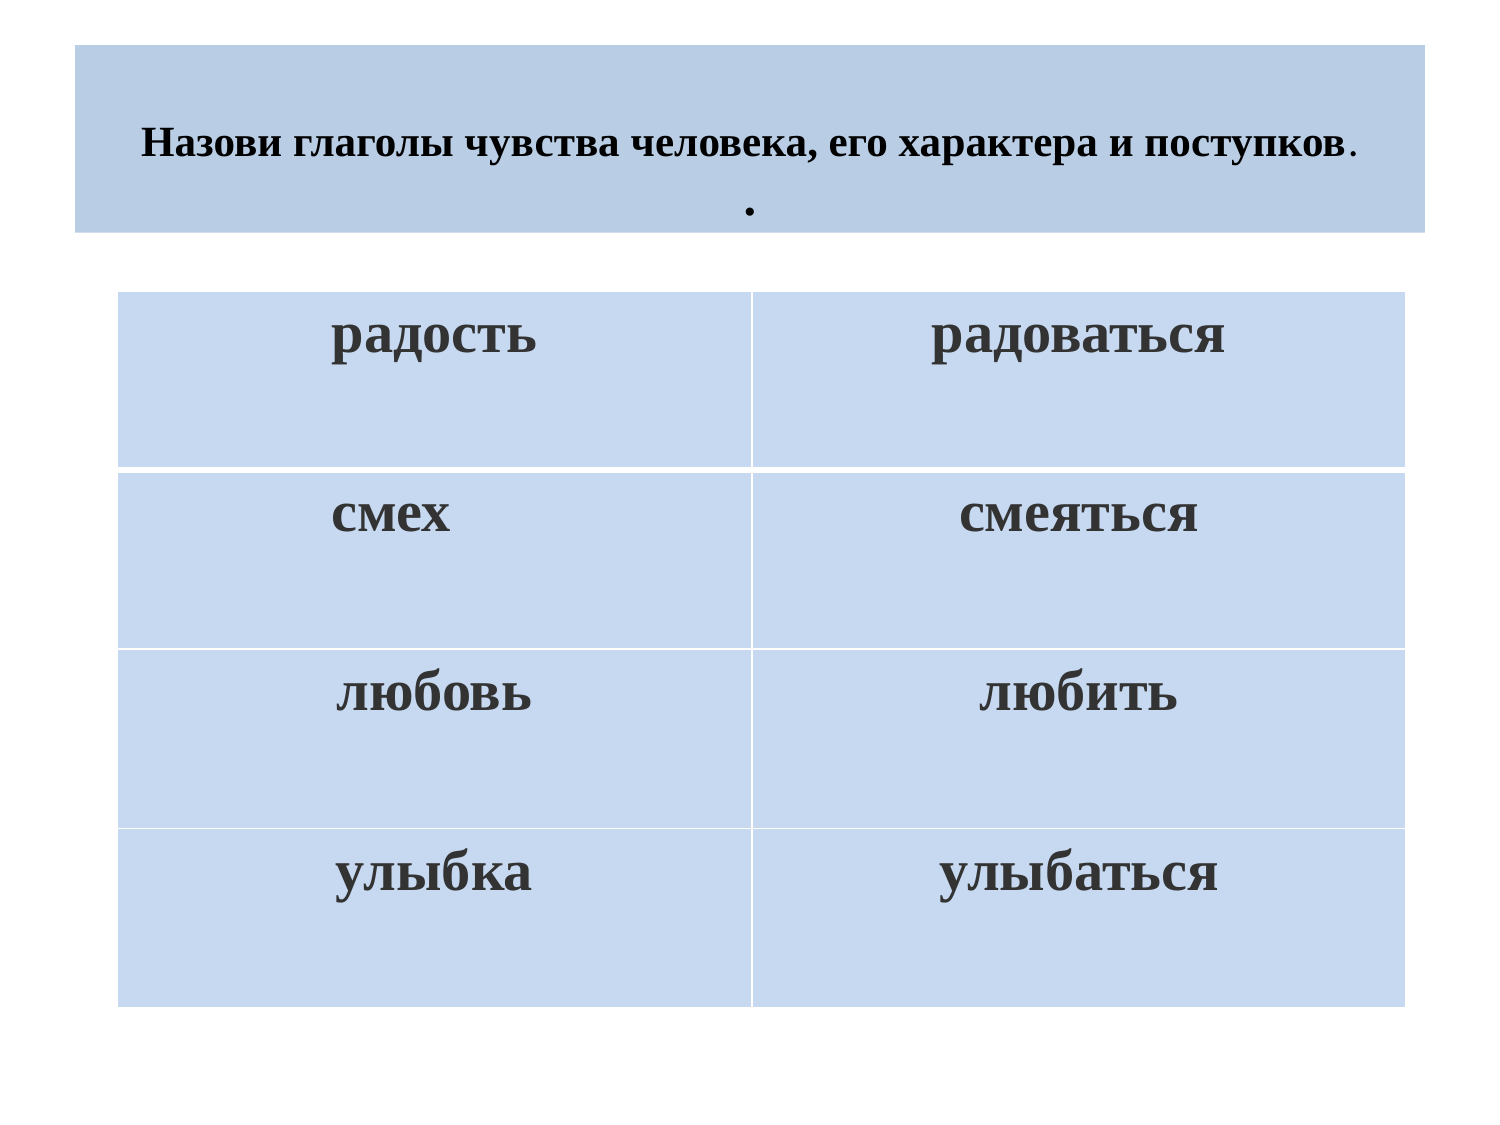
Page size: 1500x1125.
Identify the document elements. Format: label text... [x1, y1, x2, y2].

title Назови глаголы чувства человека, его характера и поступков. . [75, 45, 1425, 233]
table_cell любить [753, 650, 1405, 828]
table_cell улыбка [118, 829, 751, 1007]
table_cell любовь [118, 650, 751, 828]
table_header радоваться [753, 292, 1405, 467]
table_cell улыбаться [753, 829, 1405, 1007]
table_cell смеяться [753, 473, 1405, 648]
table_cell смех [118, 473, 751, 648]
table_header радость [118, 292, 751, 467]
